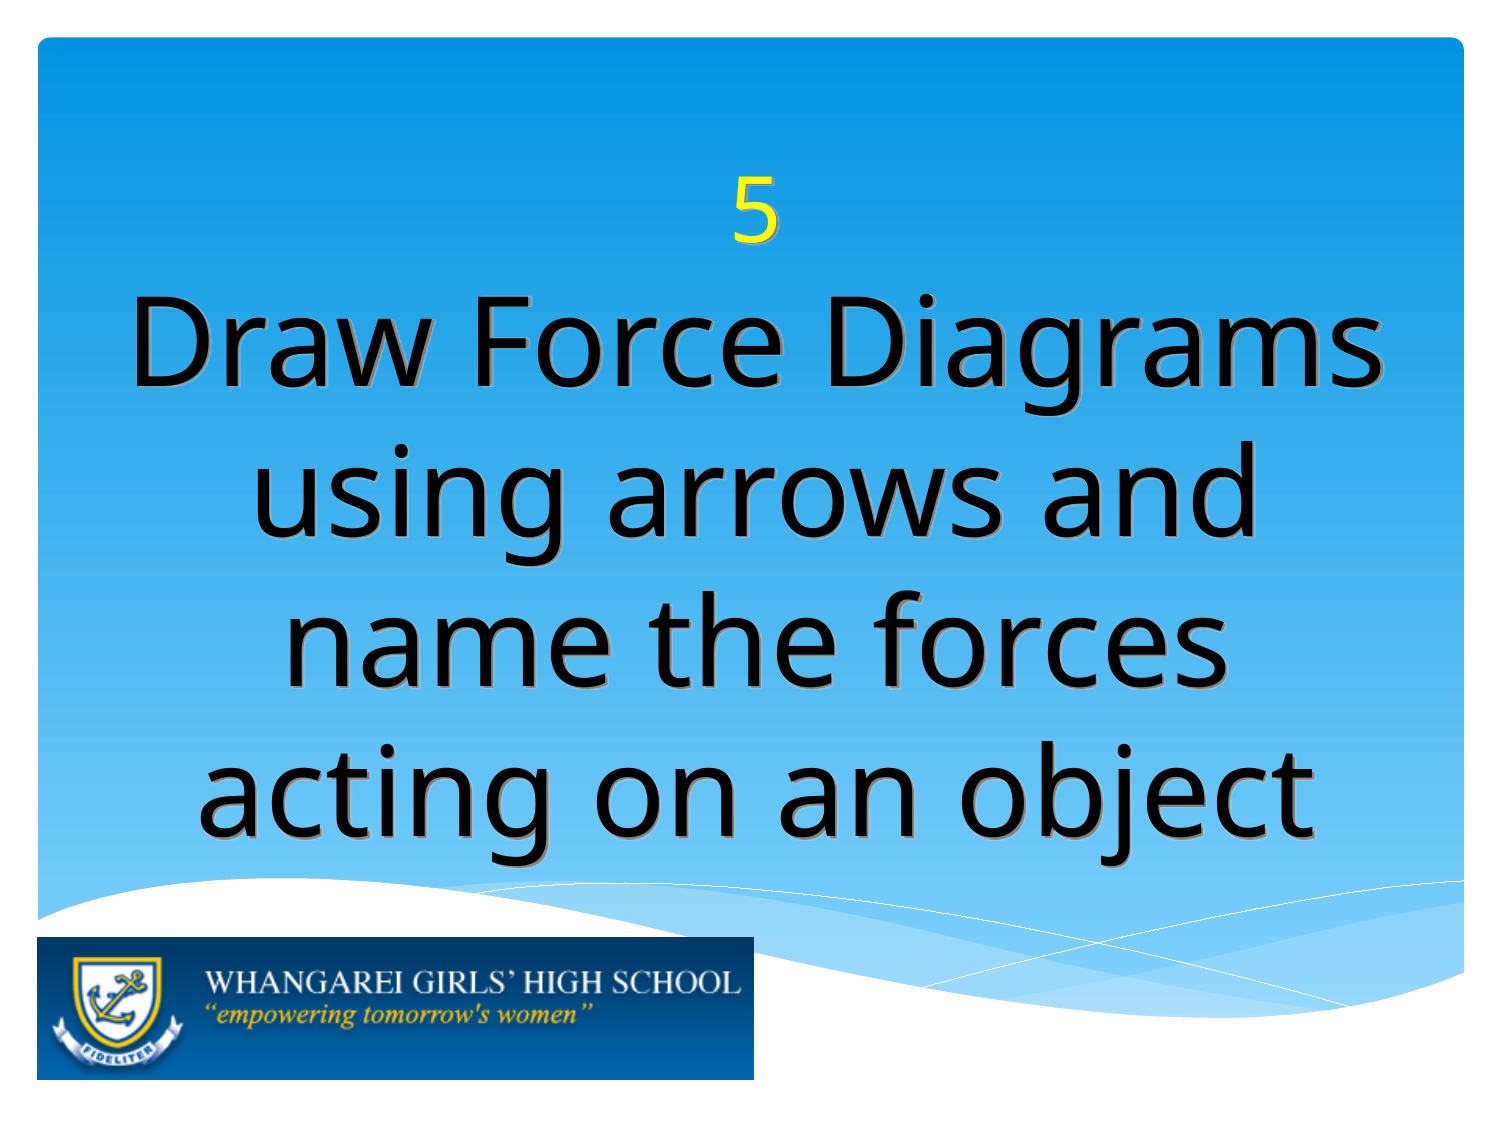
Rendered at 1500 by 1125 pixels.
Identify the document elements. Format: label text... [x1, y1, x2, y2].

text_box 5 Draw Force Diagrams using arrows and name the forces acting on an object [74, 99, 1438, 913]
picture [37, 937, 754, 1080]
